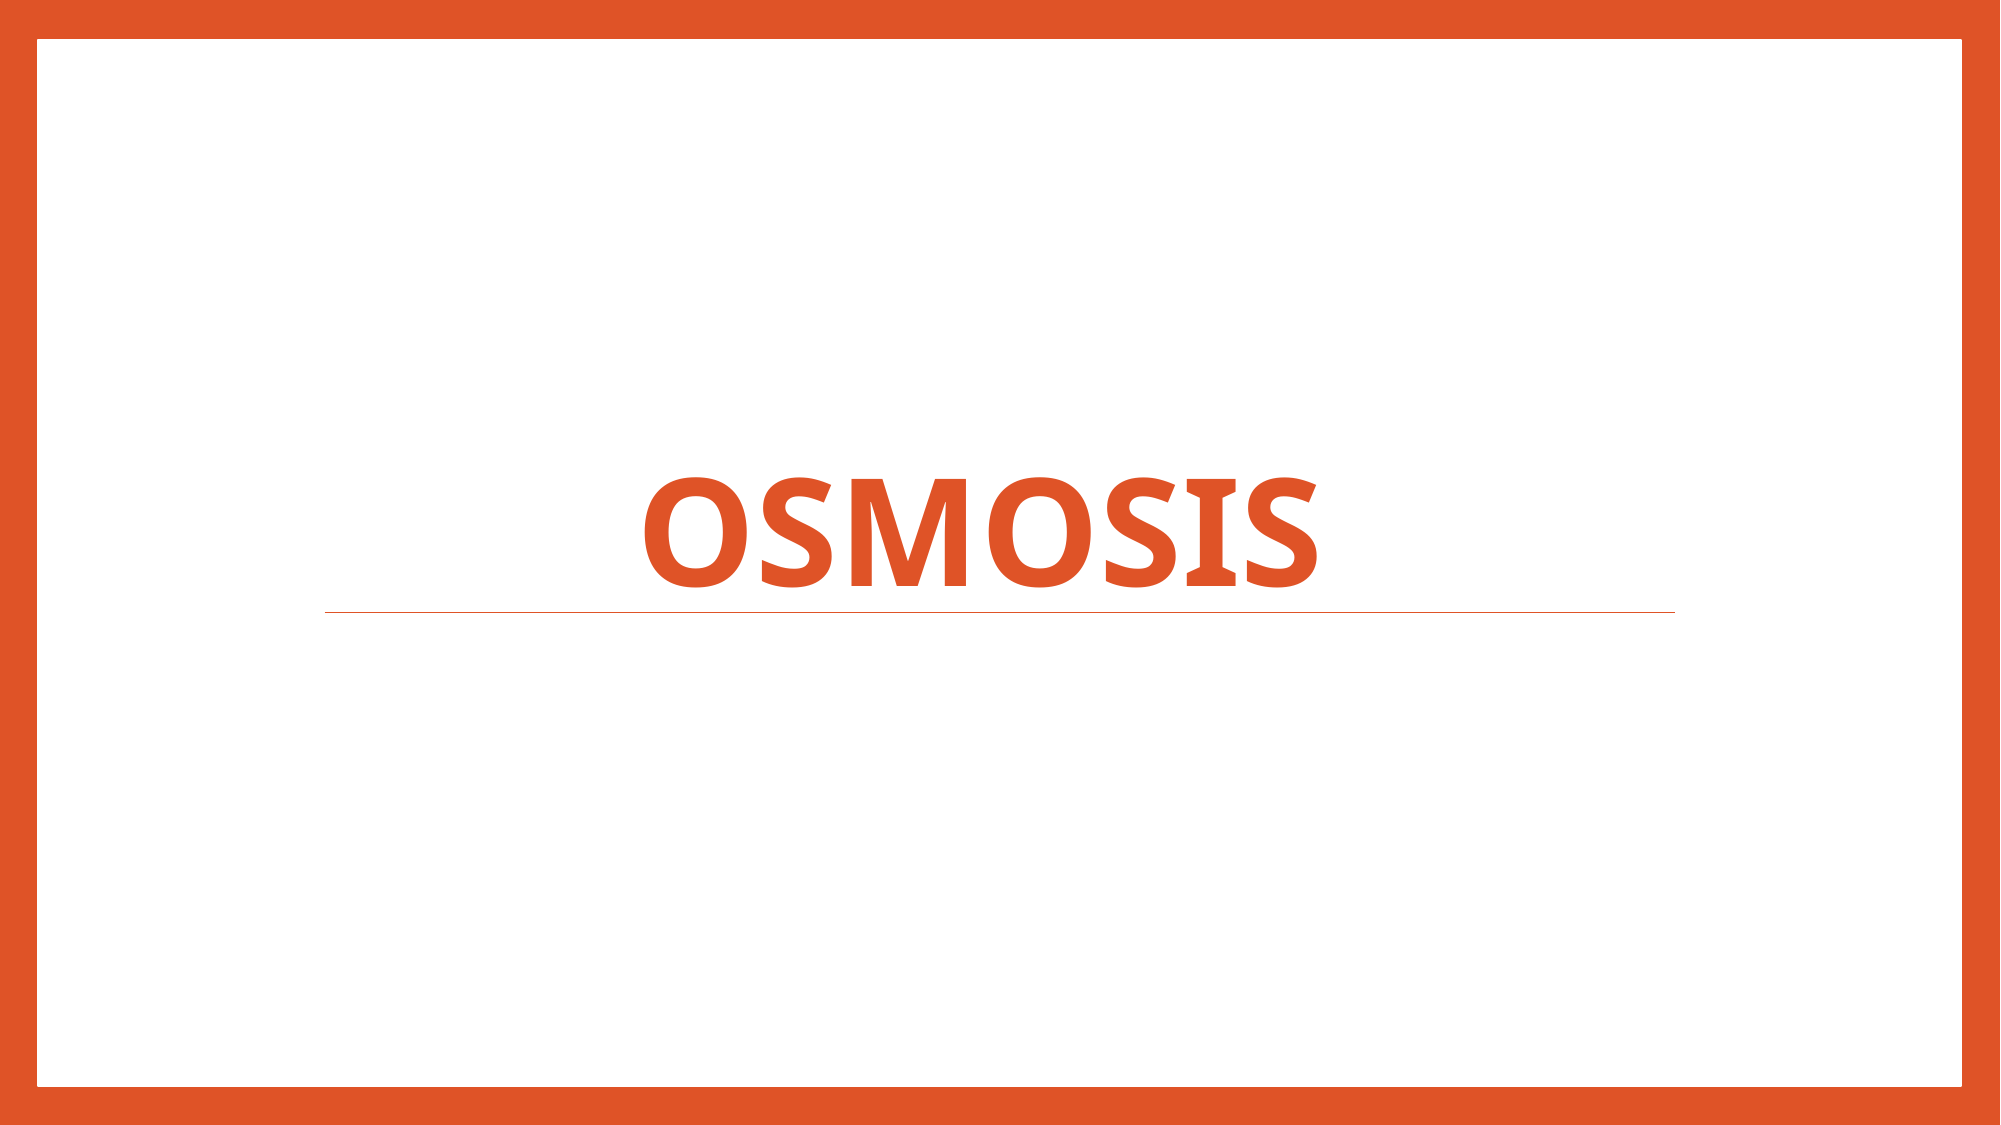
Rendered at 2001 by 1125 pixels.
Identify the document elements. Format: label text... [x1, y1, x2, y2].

title Osmosis [182, 144, 1818, 625]
